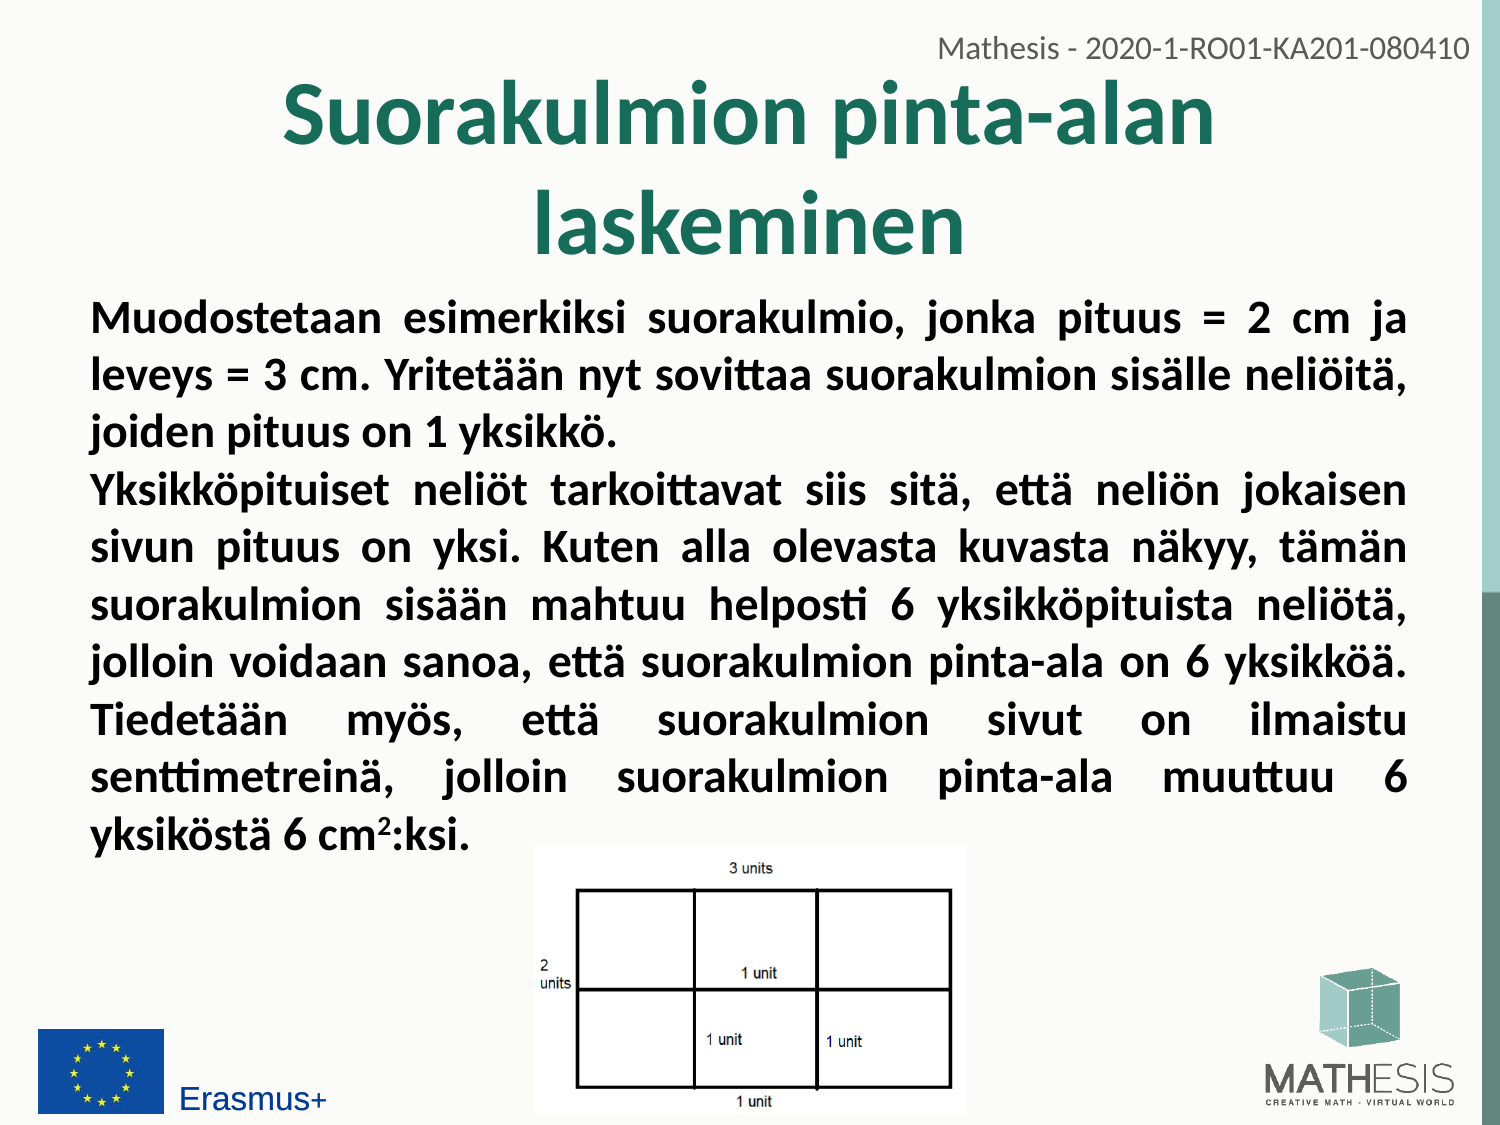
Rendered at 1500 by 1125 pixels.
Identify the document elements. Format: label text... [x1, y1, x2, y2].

title Suorakulmion pinta-alan laskeminen [75, 45, 1425, 233]
picture [534, 845, 966, 1114]
list Muodostetaan esimerkiksi suorakulmio, jonka pituus = 2 cm ja leveys = 3 cm. Yritetään nyt sovittaa suorakulmion sisälle neliöitä, joiden pituus on 1 yksikkö. Yksikköpituiset neliöt tarkoittavat siis sitä, että neliön jokaisen sivun pituus on yksi. Kuten alla olevasta kuvasta näkyy, tämän suorakulmion sisään mahtuu helposti 6 yksikköpituista neliötä, jolloin voidaan sanoa, että suorakulmion pinta-ala on 6 yksikköä. Tiedetään myös, että suorakulmion sivut on ilmaistu senttimetreinä, jolloin suorakulmion pinta-ala muuttuu 6 yksiköstä 6 cm2:ksi. [75, 277, 1425, 1021]
picture [38, 1029, 164, 1114]
